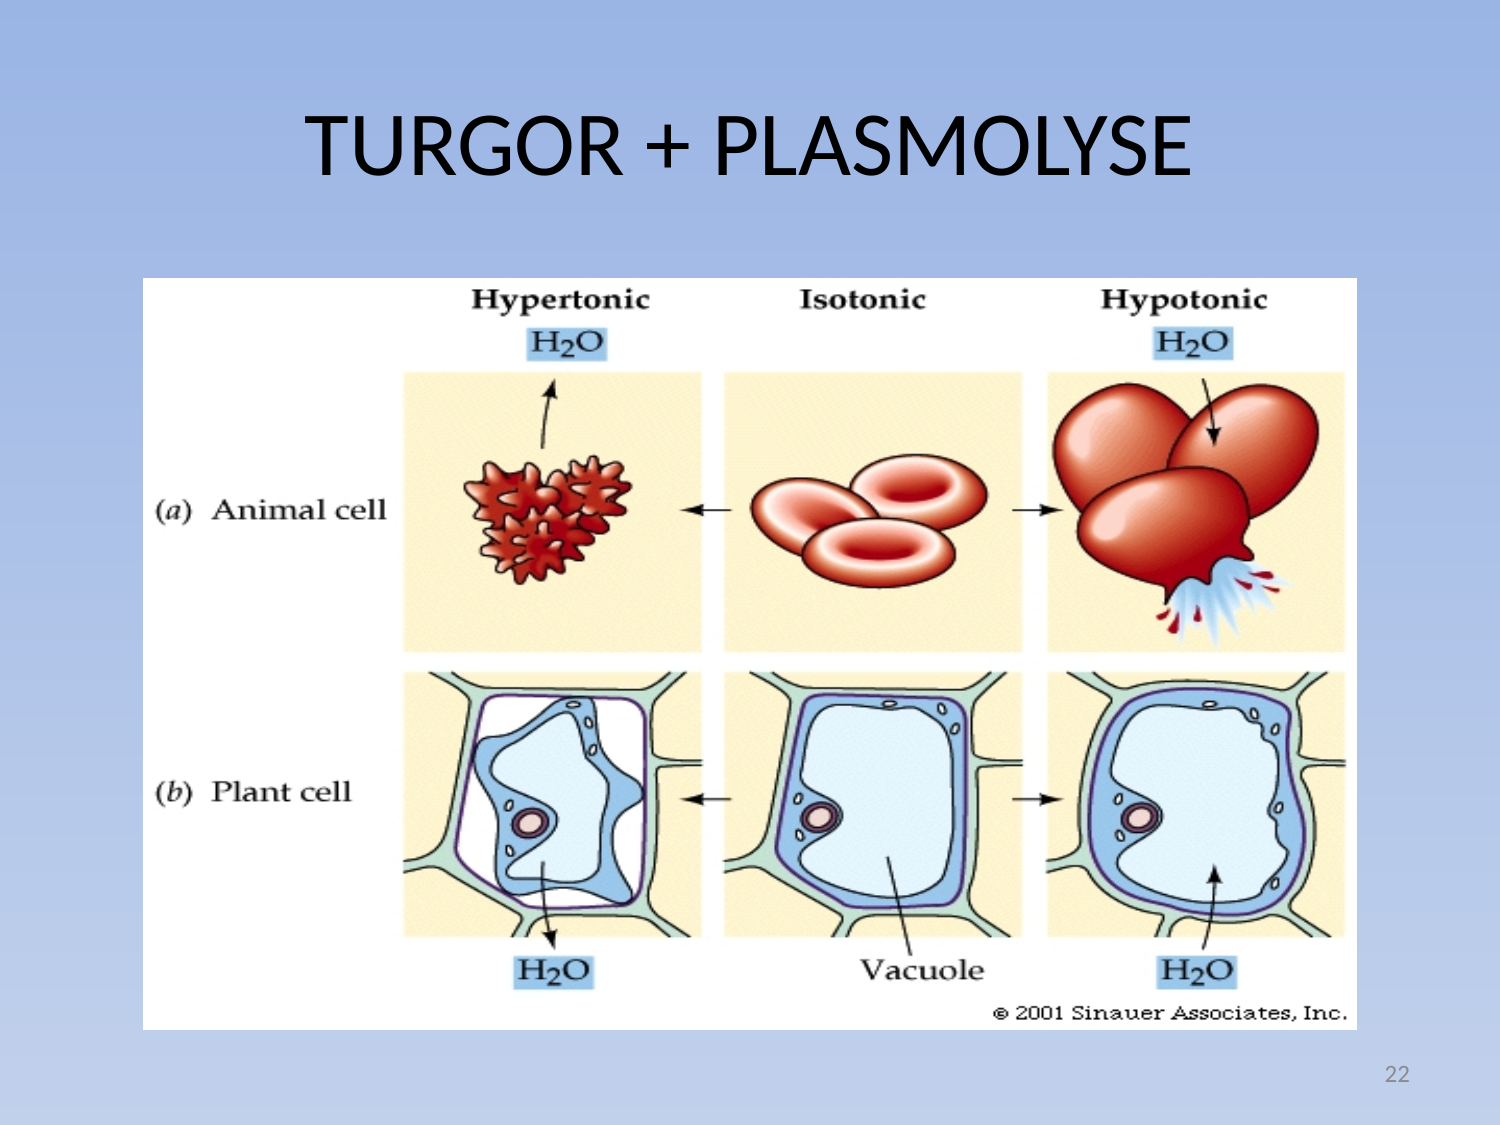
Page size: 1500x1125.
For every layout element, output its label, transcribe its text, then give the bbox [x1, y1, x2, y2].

picture [143, 278, 1357, 1030]
title TURGOR + PLASMOLYSE [75, 45, 1425, 233]
slide_number 22 [1074, 1042, 1425, 1103]
